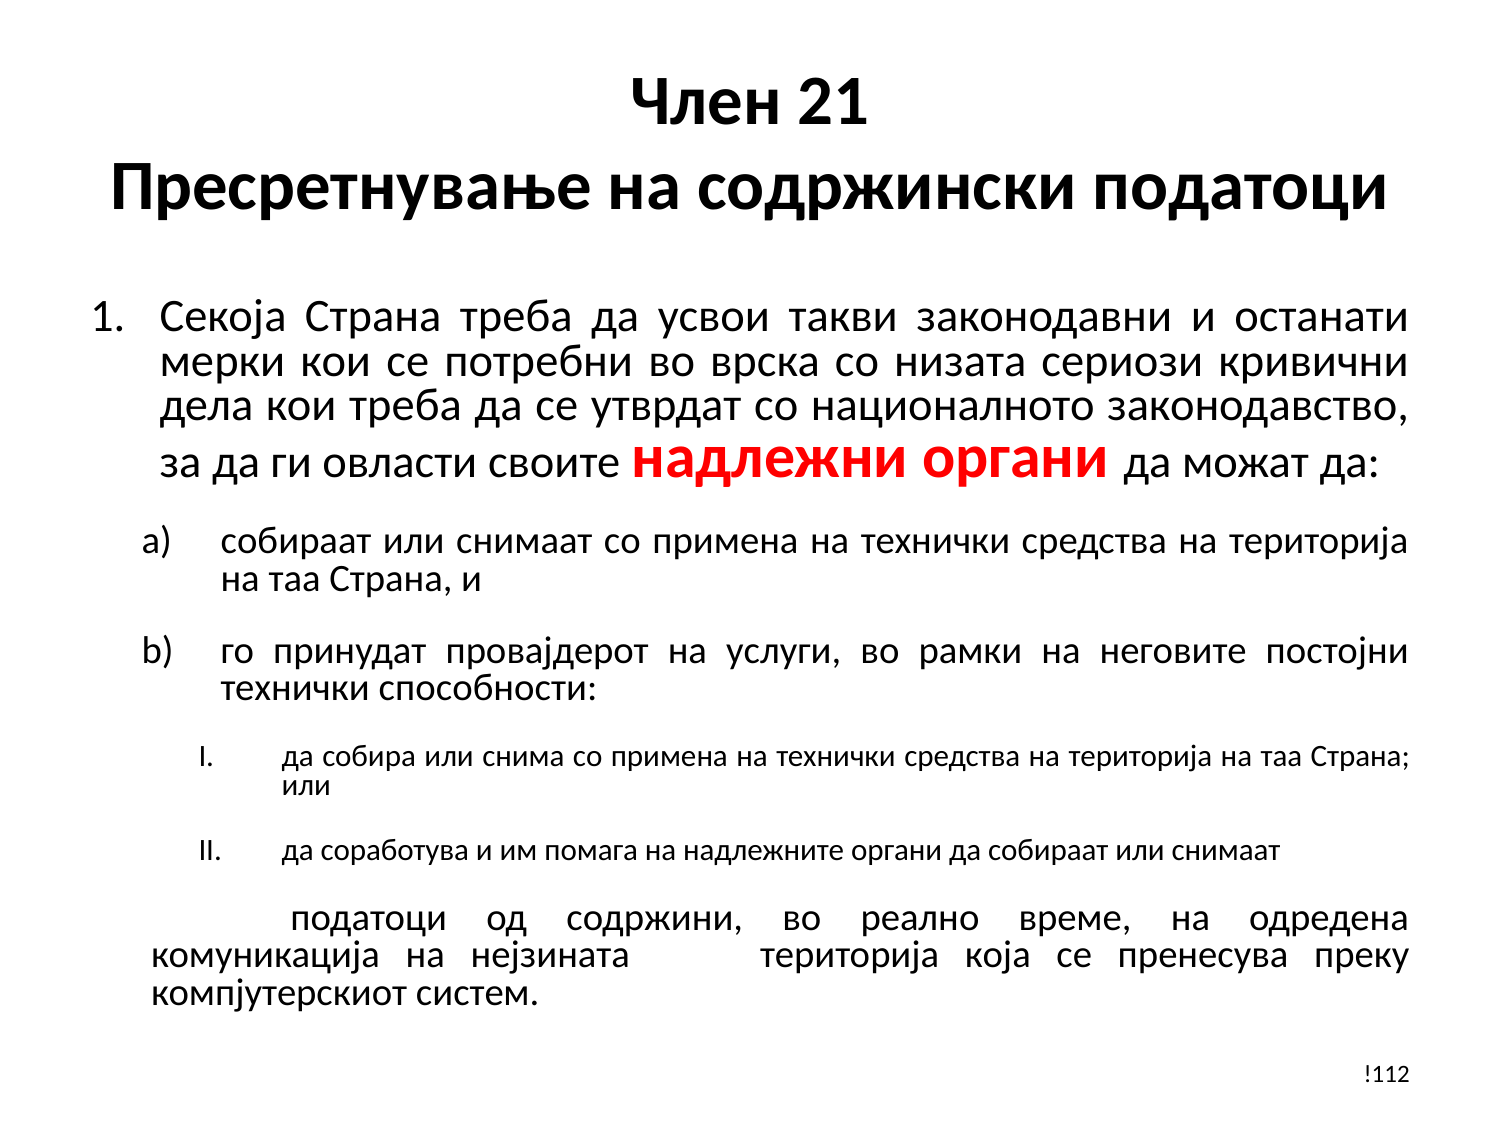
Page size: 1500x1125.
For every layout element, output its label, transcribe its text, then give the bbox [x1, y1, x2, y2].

text_box Секоја Страна треба да усвои такви законодавни и останати мерки кои се потребни во врска со низата сериози кривични дела кои треба да се утврдат со националното законодавство, за да ги овласти своите надлежни органи да можат да: собираат или снимаат со примена на технички средства на територија на таа Страна, и го принудат провајдерот на услуги, во рамки на неговите постојни технички способности: да собира или снима со примена на технички средства на територија на таа Страна; или да соработува и им помага на надлежните органи да собираат или снимаат податоци од содржини, во реално време, на одредена комуникација на нејзината територија која се пренесува преку компјутерскиот систем. [74, 288, 1425, 1069]
slide_number !112 [1074, 1069, 1425, 1103]
title Член 21 Пресретнување на содржински податоци [74, 44, 1426, 233]
